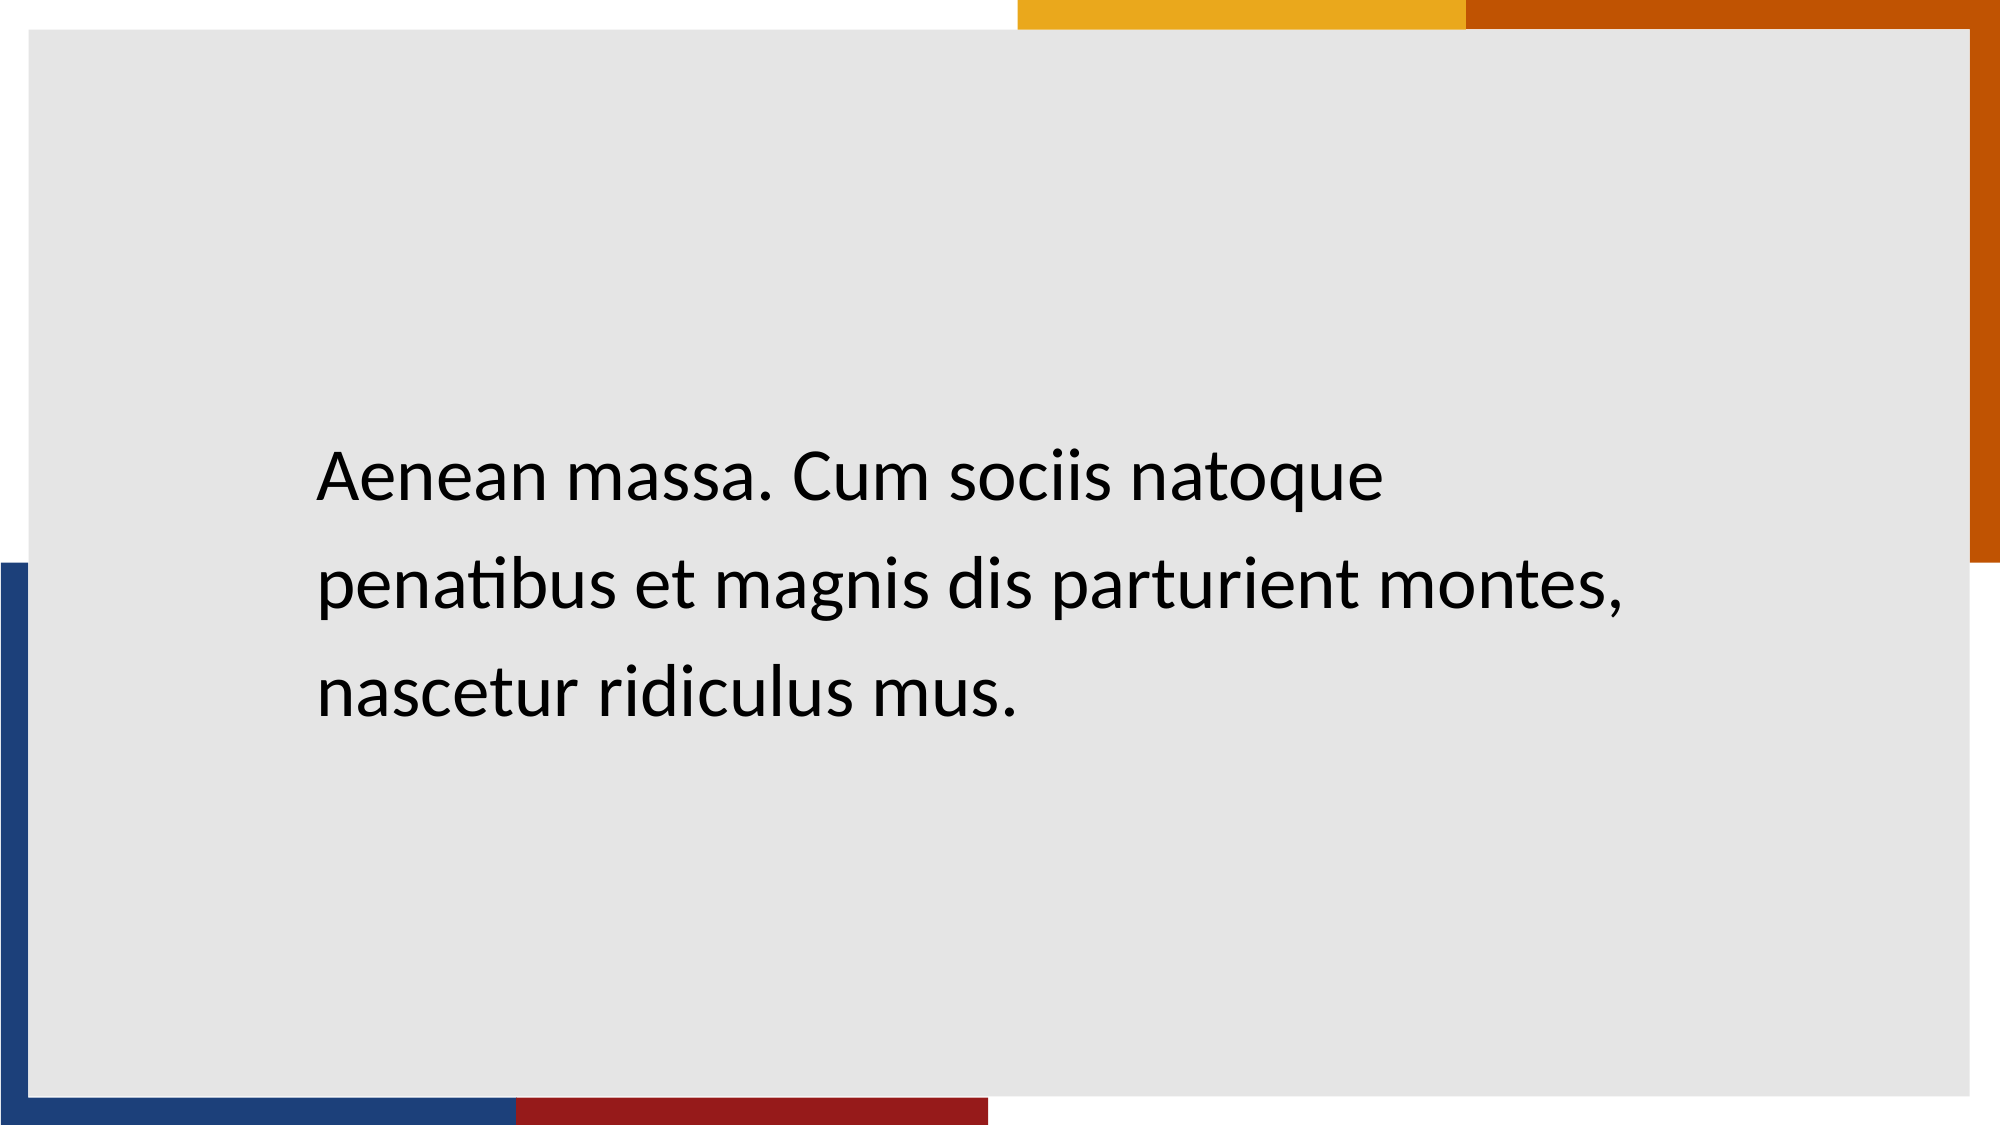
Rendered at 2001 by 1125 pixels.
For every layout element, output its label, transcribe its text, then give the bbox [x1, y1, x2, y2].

list Aenean massa. Cum sociis natoque penatibus et magnis dis parturient montes, nascetur ridiculus mus. [316, 209, 1698, 930]
